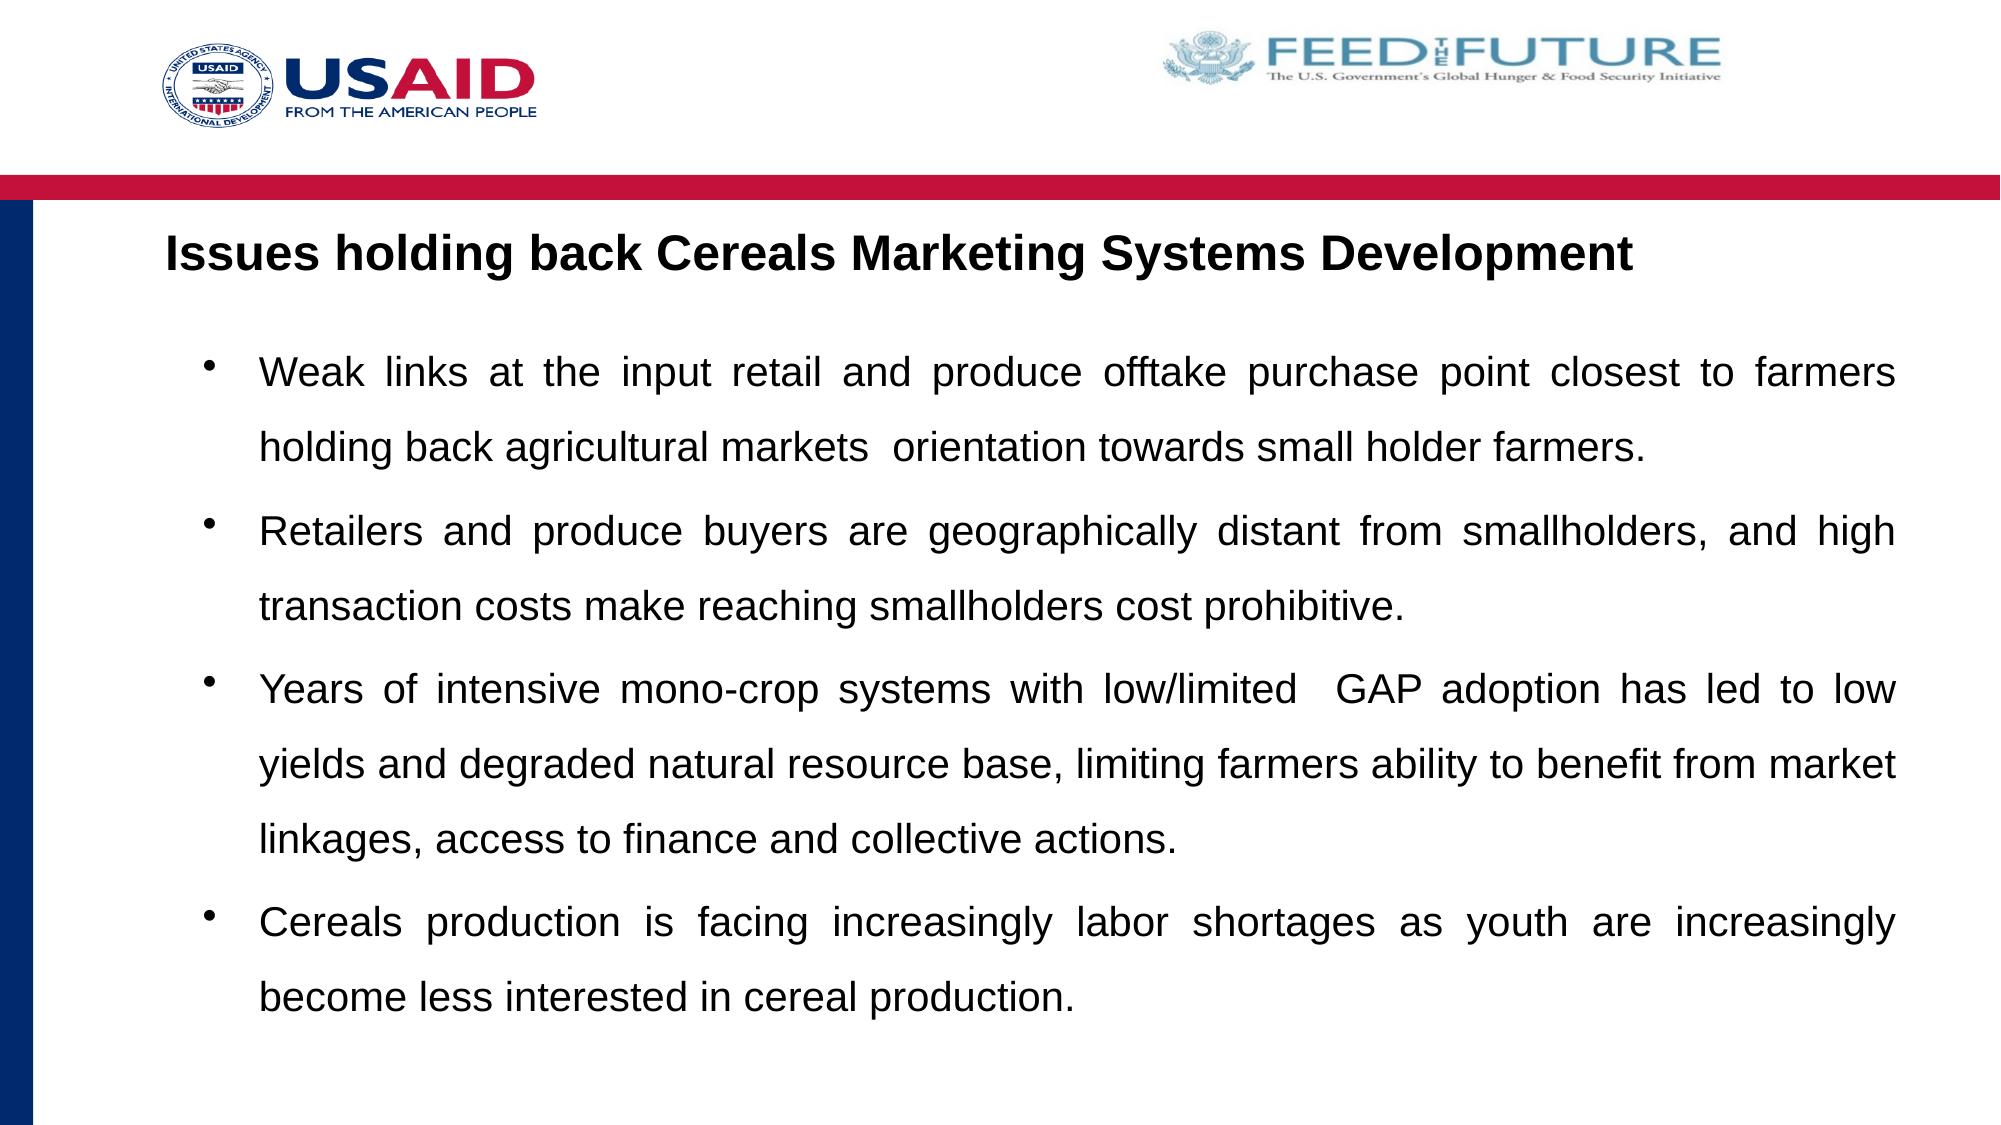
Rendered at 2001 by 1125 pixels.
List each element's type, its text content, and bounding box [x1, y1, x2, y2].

list Weak links at the input retail and produce offtake purchase point closest to farmers holding back agricultural markets orientation towards small holder farmers. Retailers and produce buyers are geographically distant from smallholders, and high transaction costs make reaching smallholders cost prohibitive. Years of intensive mono-crop systems with low/limited GAP adoption has led to low yields and degraded natural resource base, limiting farmers ability to benefit from market linkages, access to finance and collective actions. Cereals production is facing increasingly labor shortages as youth are increasingly become less interested in cereal production. [187, 312, 1913, 1075]
title Issues holding back Cereals Marketing Systems Development [150, 212, 1725, 288]
picture [107, 17, 590, 158]
picture [1116, 11, 1837, 152]
